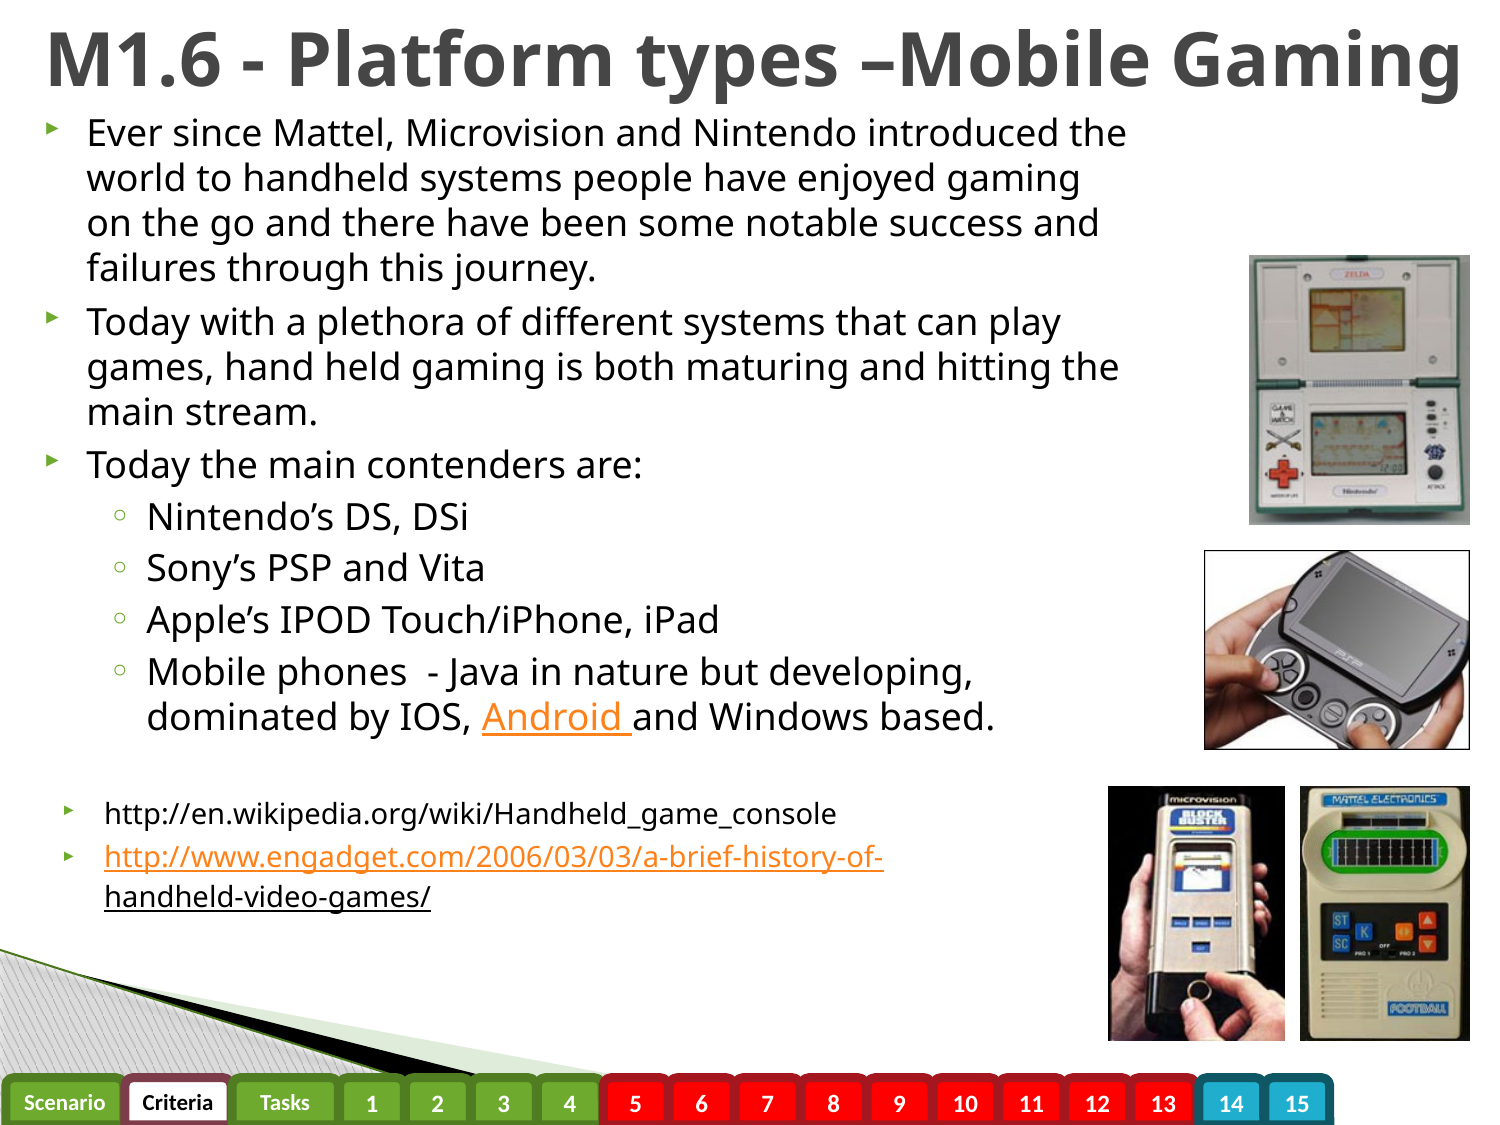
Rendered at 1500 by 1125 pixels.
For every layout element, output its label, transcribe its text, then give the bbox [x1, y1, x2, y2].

picture [1204, 550, 1470, 751]
list Ever since Mattel, Microvision and Nintendo introduced the world to handheld systems people have enjoyed gaming on the go and there have been some notable success and failures through this journey. Today with a plethora of different systems that can play games, hand held gaming is both maturing and hitting the main stream. Today the main contenders are: Nintendo’s DS, DSi Sony’s PSP and Vita Apple’s IPOD Touch/iPhone, iPad Mobile phones - Java in nature but developing, dominated by IOS, Android and Windows based. http://en.wikipedia.org/wiki/Handheld_game_console http://www.engadget.com/2006/03/03/a-brief-history-of- handheld-video-games/ [29, 102, 1152, 1055]
picture [1108, 785, 1285, 1041]
picture [1249, 255, 1470, 525]
text_box M1.6 - Platform types –Mobile Gaming [29, 11, 1483, 102]
picture [1300, 786, 1470, 1041]
